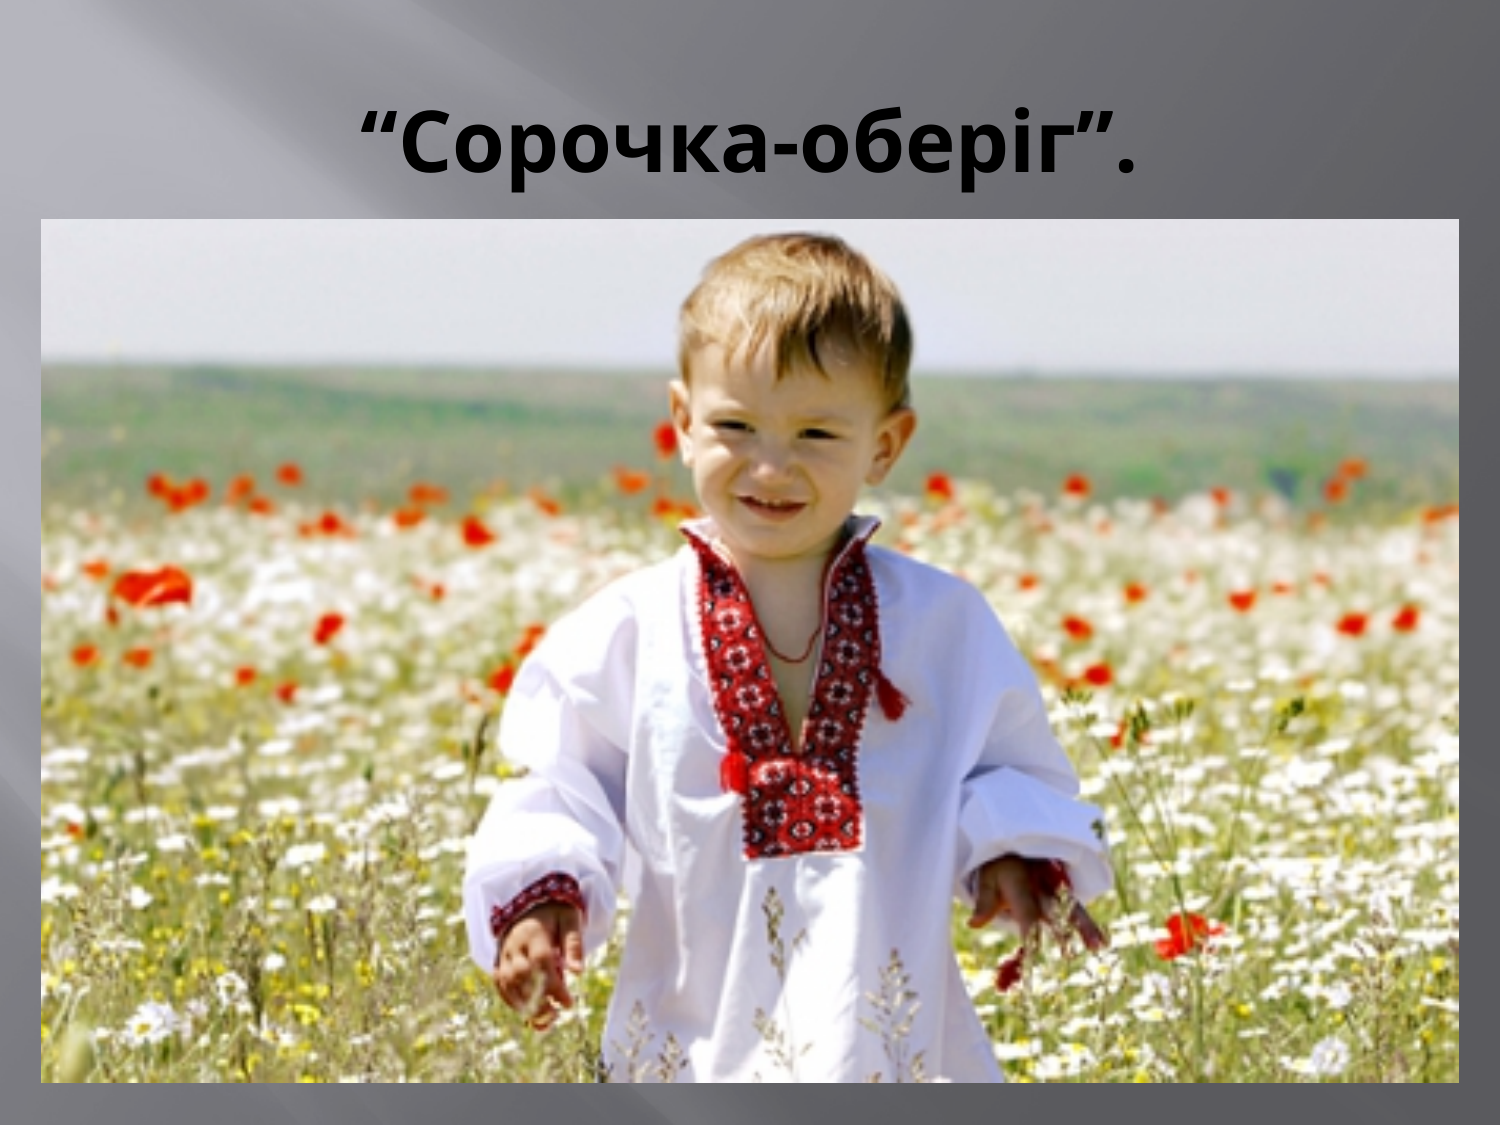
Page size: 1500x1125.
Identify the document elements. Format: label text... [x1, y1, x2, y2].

title “Сорочка-оберіг”. [75, 45, 1425, 219]
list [41, 219, 1459, 1083]
